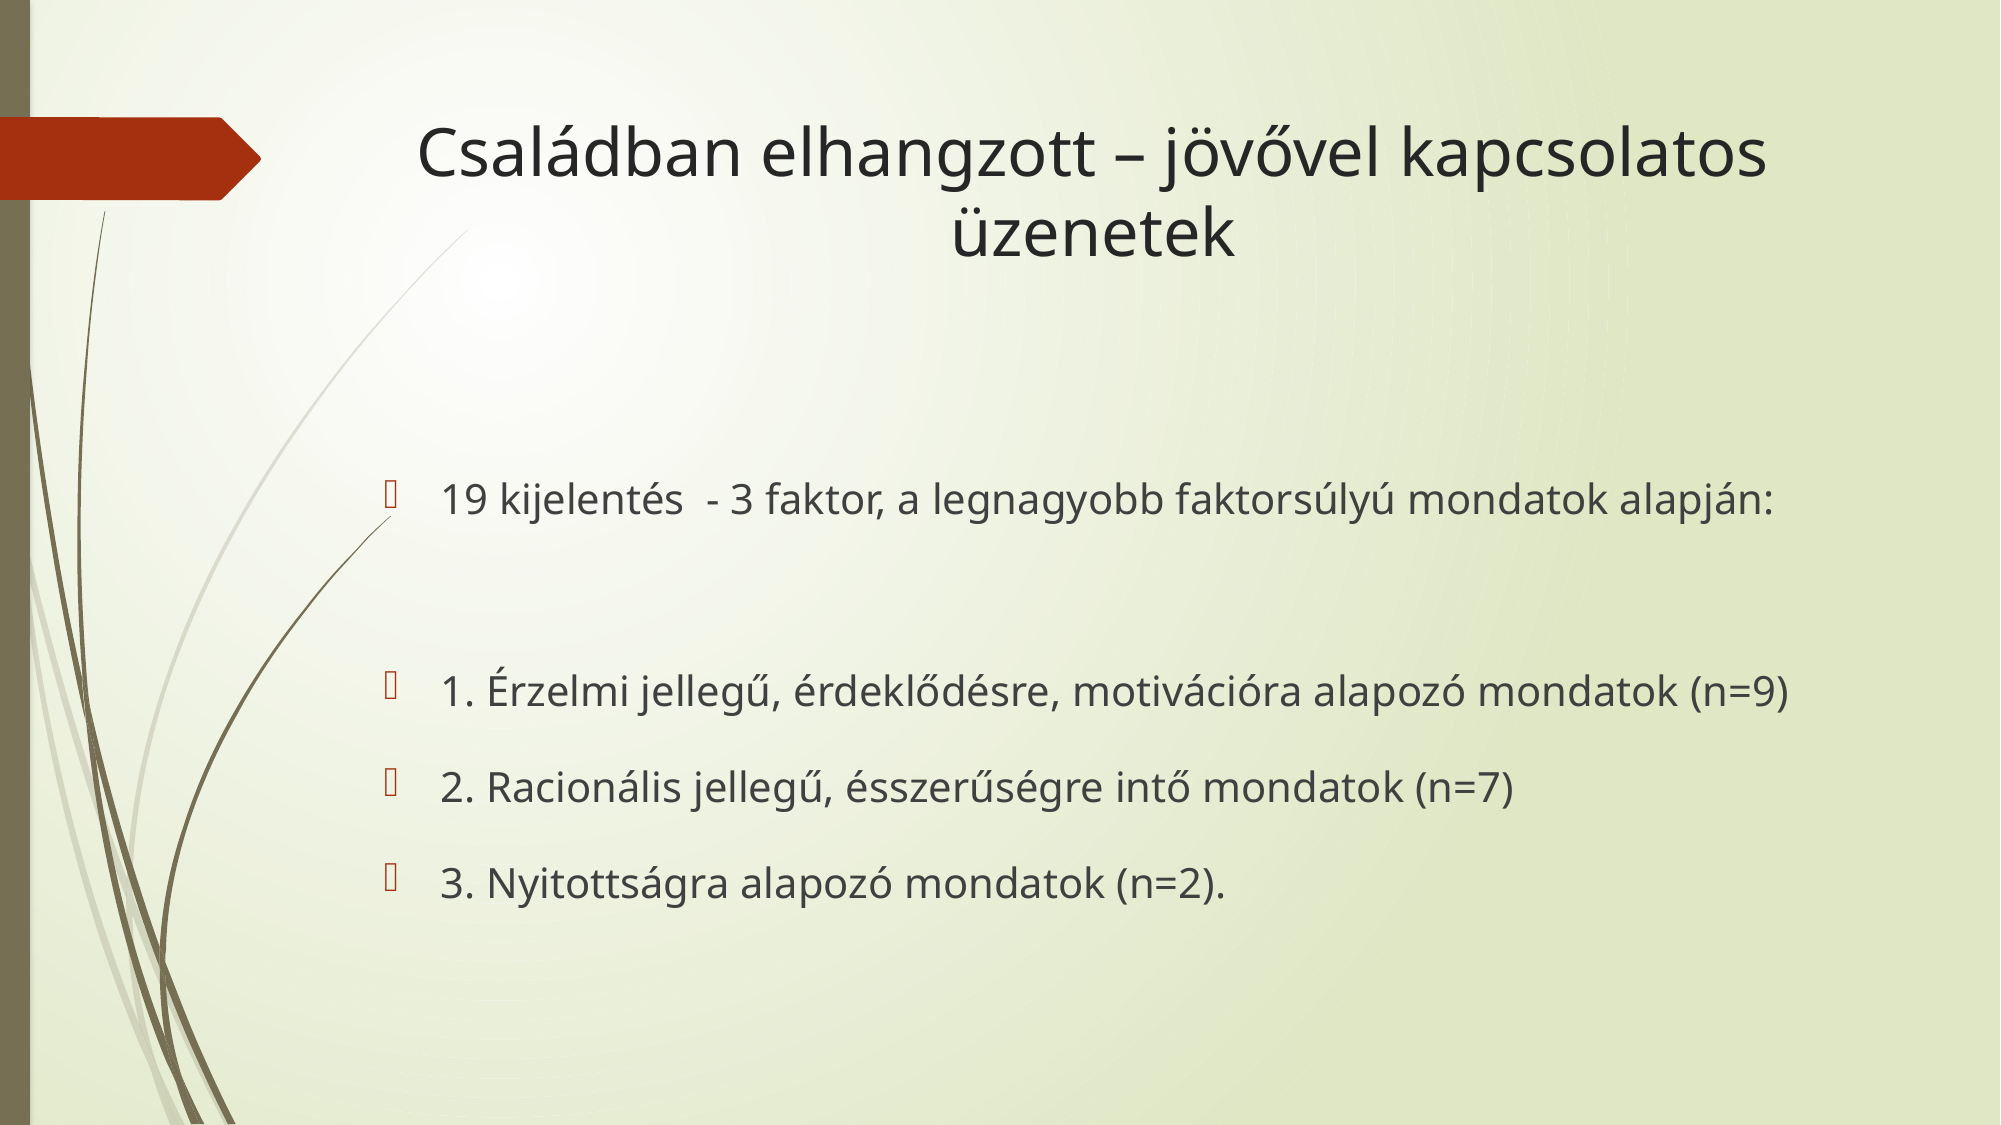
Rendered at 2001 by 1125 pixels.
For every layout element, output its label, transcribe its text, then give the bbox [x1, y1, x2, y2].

title Családban elhangzott – jövővel kapcsolatos üzenetek [300, 102, 1888, 313]
list 19 kijelentés - 3 faktor, a legnagyobb faktorsúlyú mondatok alapján: 1. Érzelmi jellegű, érdeklődésre, motivációra alapozó mondatok (n=9) 2. Racionális jellegű, ésszerűségre intő mondatok (n=7) 3. Nyitottságra alapozó mondatok (n=2). [369, 440, 1857, 1073]
